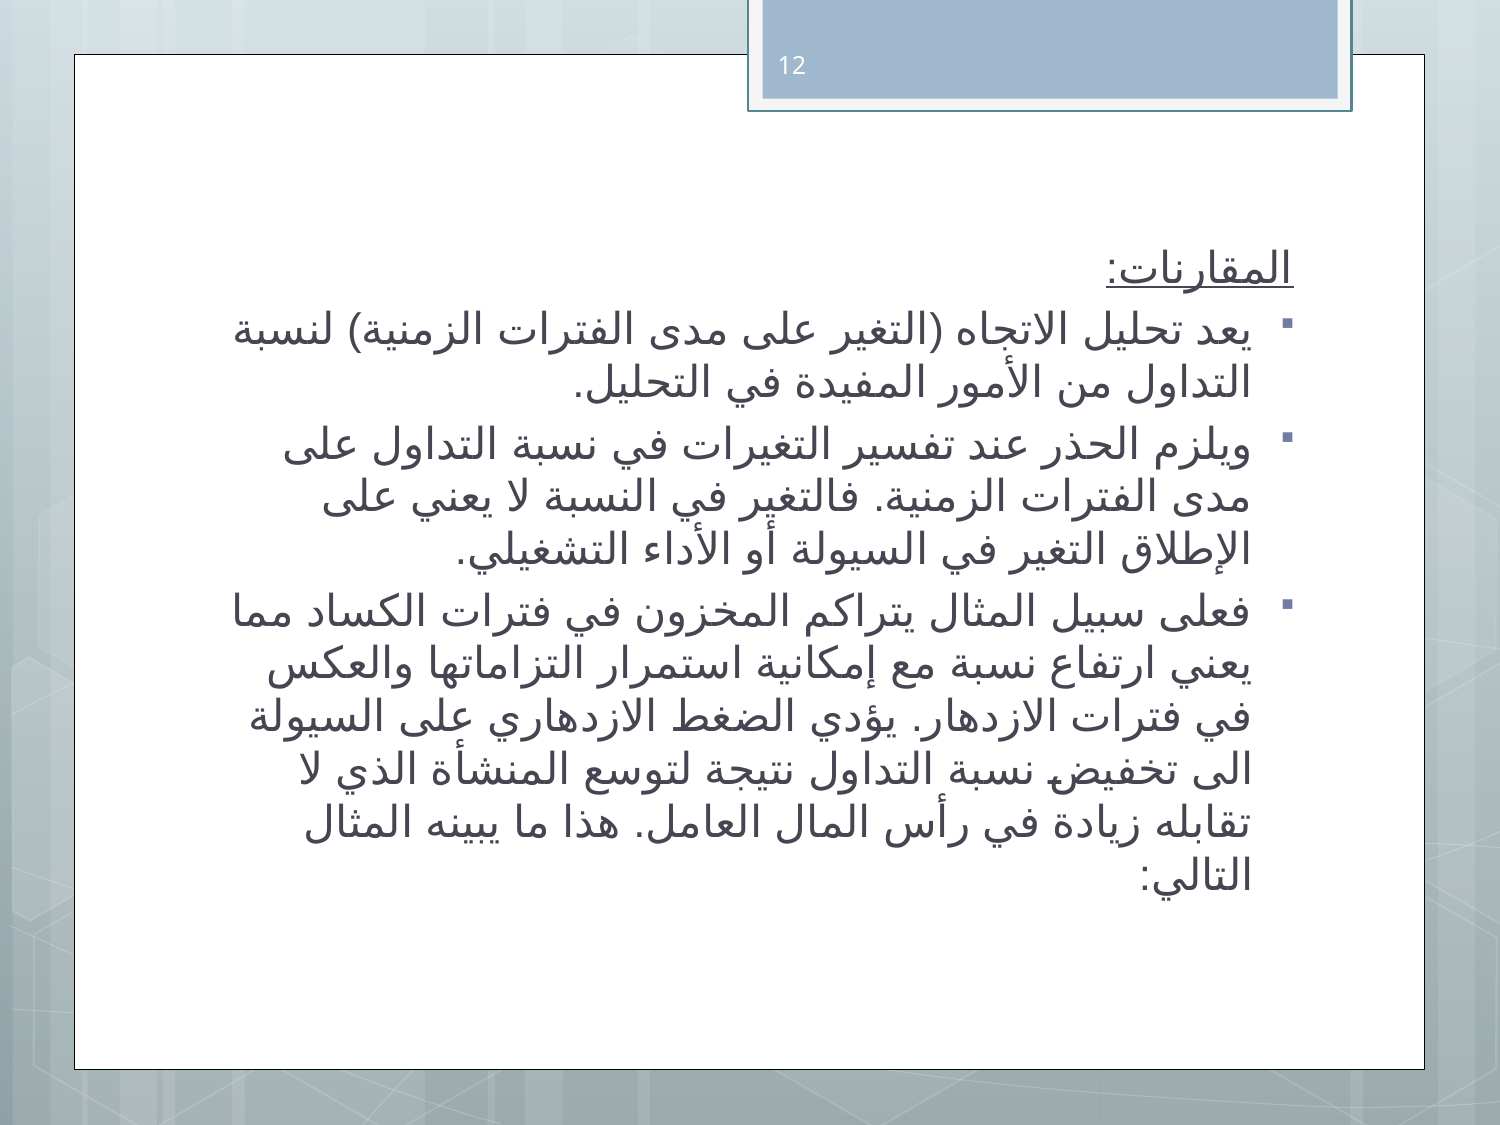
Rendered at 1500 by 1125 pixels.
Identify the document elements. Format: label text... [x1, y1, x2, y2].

list المقارنات: يعد تحليل الاتجاه (التغير على مدى الفترات الزمنية) لنسبة التداول من الأمور المفيدة في التحليل. ويلزم الحذر عند تفسير التغيرات في نسبة التداول على مدى الفترات الزمنية. فالتغير في النسبة لا يعني على الإطلاق التغير في السيولة أو الأداء التشغيلي. فعلى سبيل المثال يتراكم المخزون في فترات الكساد مما يعني ارتفاع نسبة مع إمكانية استمرار التزاماتها والعكس في فترات الازدهار. يؤدي الضغط الازدهاري على السيولة الى تخفيض نسبة التداول نتيجة لتوسع المنشأة الذي لا تقابله زيادة في رأس المال العامل. هذا ما يبينه المثال التالي: [206, 231, 1319, 917]
slide_number 12 [762, 36, 982, 97]
